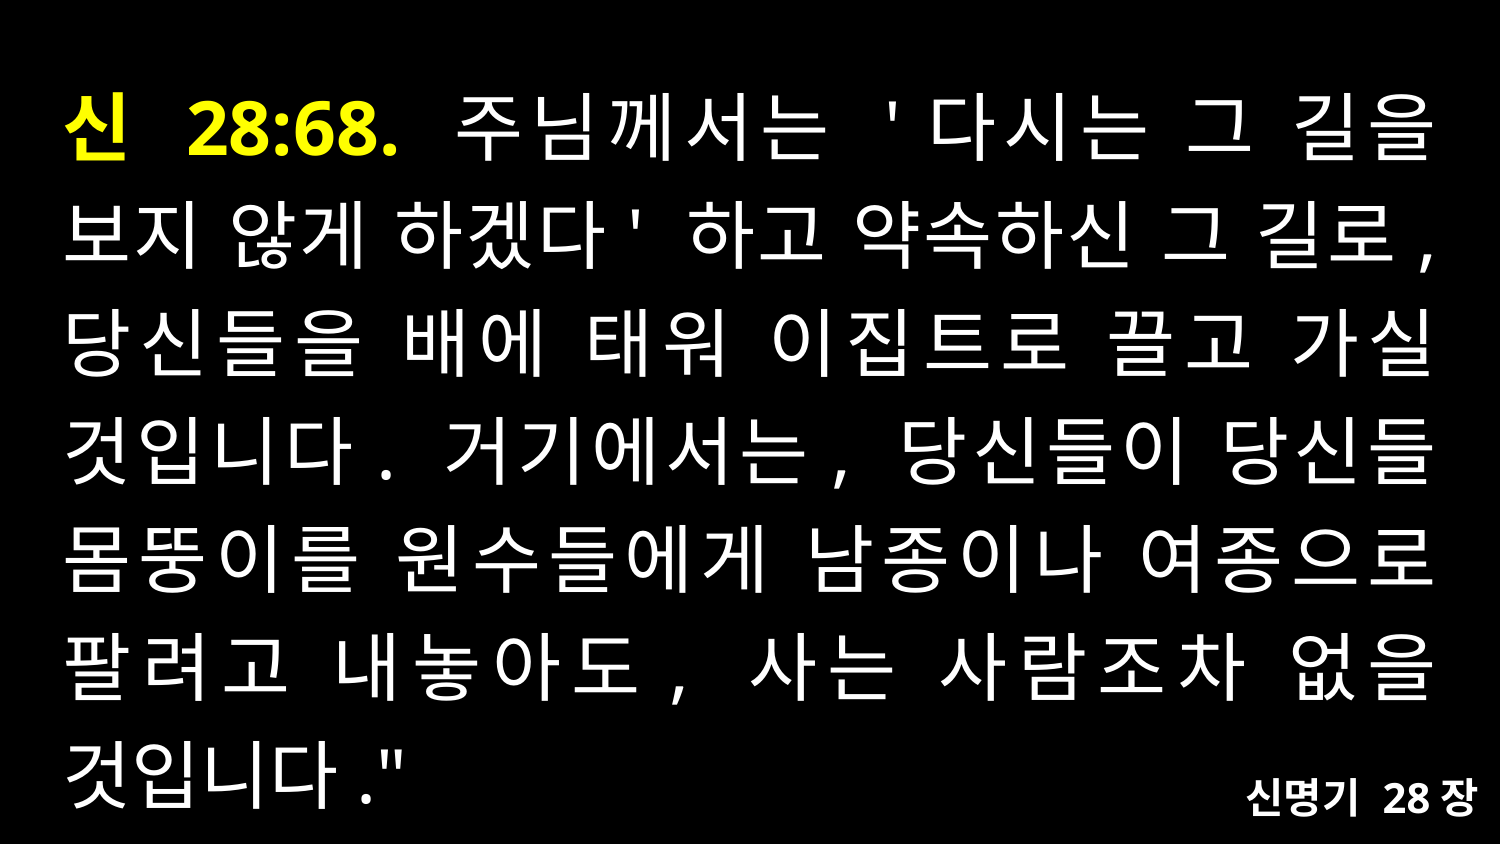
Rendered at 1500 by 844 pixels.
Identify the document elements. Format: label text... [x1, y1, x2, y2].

subtitle 신명기 28장 [916, 770, 1500, 844]
title 신 28:68. 주님께서는 '다시는 그 길을 보지 않게 하겠다' 하고 약속하신 그 길로, 당신들을 배에 태워 이집트로 끌고 가실 것입니다. 거기에서는, 당신들이 당신들 몸뚱이를 원수들에게 남종이나 여종으로 팔려고 내놓아도, 사는 사람조차 없을 것입니다." [0, 0, 1500, 844]
